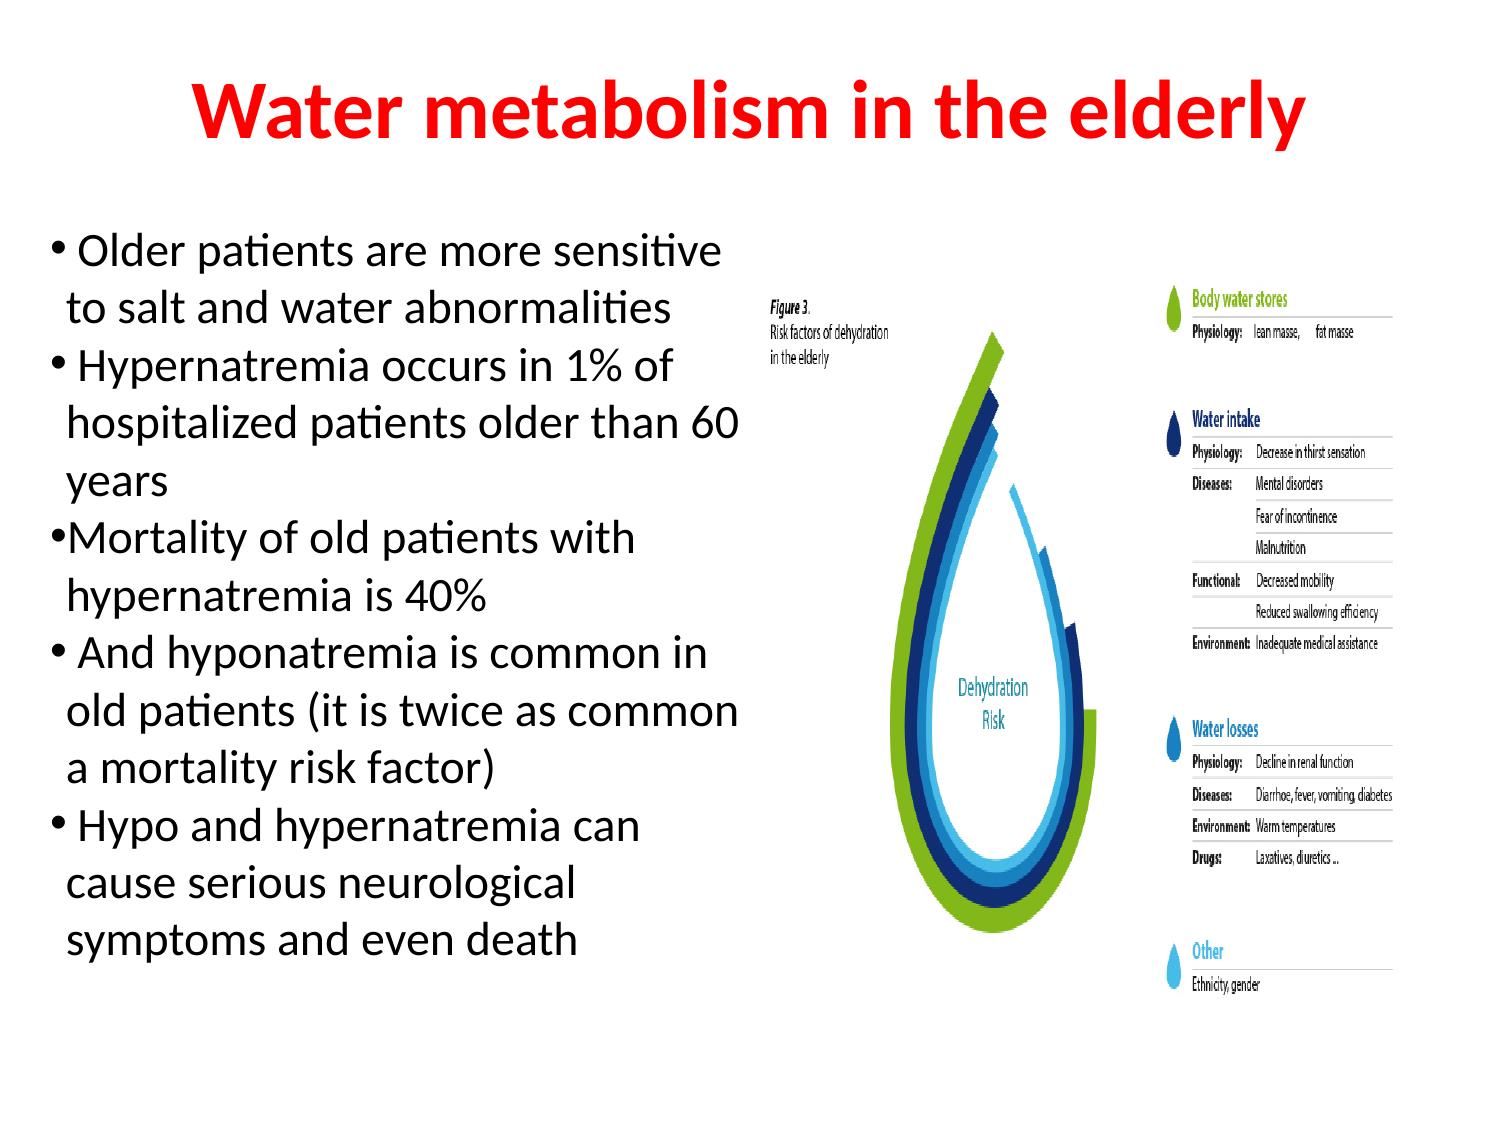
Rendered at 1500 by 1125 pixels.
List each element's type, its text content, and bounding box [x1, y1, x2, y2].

title Water metabolism in the elderly [35, 11, 1465, 200]
picture [761, 257, 1465, 1038]
list Older patients are more sensitive to salt and water abnormalities Hypernatremia occurs in 1% of hospitalized patients older than 60 years Mortality of old patients with hypernatremia is 40% And hyponatremia is common in old patients (it is twice as common a mortality risk factor) Hypo and hypernatremia can cause serious neurological symptoms and even death [35, 210, 762, 1079]
